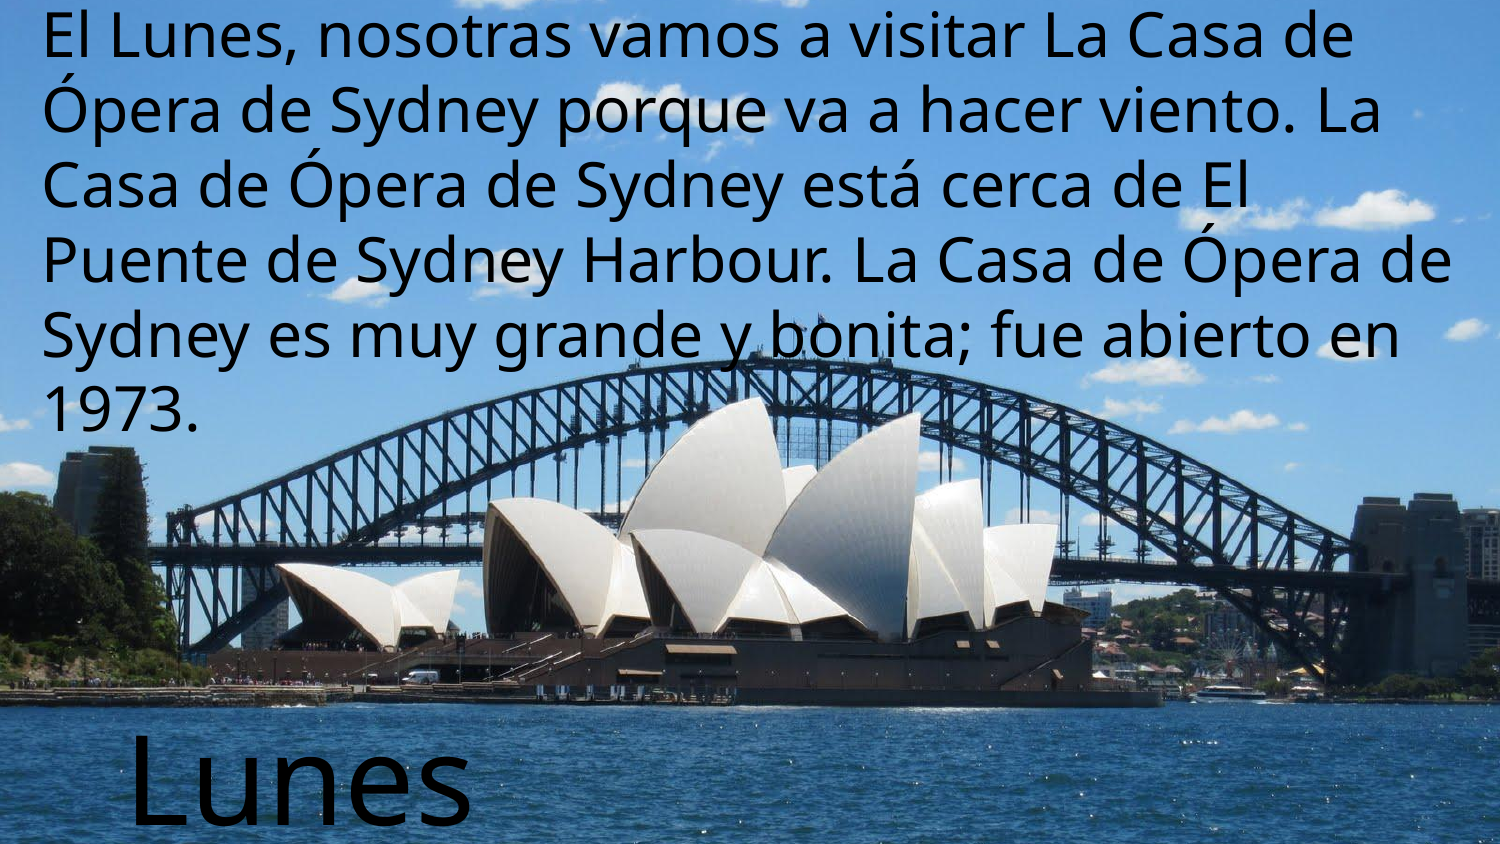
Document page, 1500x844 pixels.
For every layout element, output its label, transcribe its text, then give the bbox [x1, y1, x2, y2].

text_box Lunes (Monday) [109, 685, 1004, 813]
text_box [0, 0, 1500, 844]
text_box El Lunes, nosotras vamos a visitar La Casa de Ópera de Sydney porque va a hacer viento. La Casa de Ópera de Sydney está cerca de El Puente de Sydney Harbour. La Casa de Ópera de Sydney es muy grande y bonita; fue abierto en 1973. [26, 0, 1474, 319]
